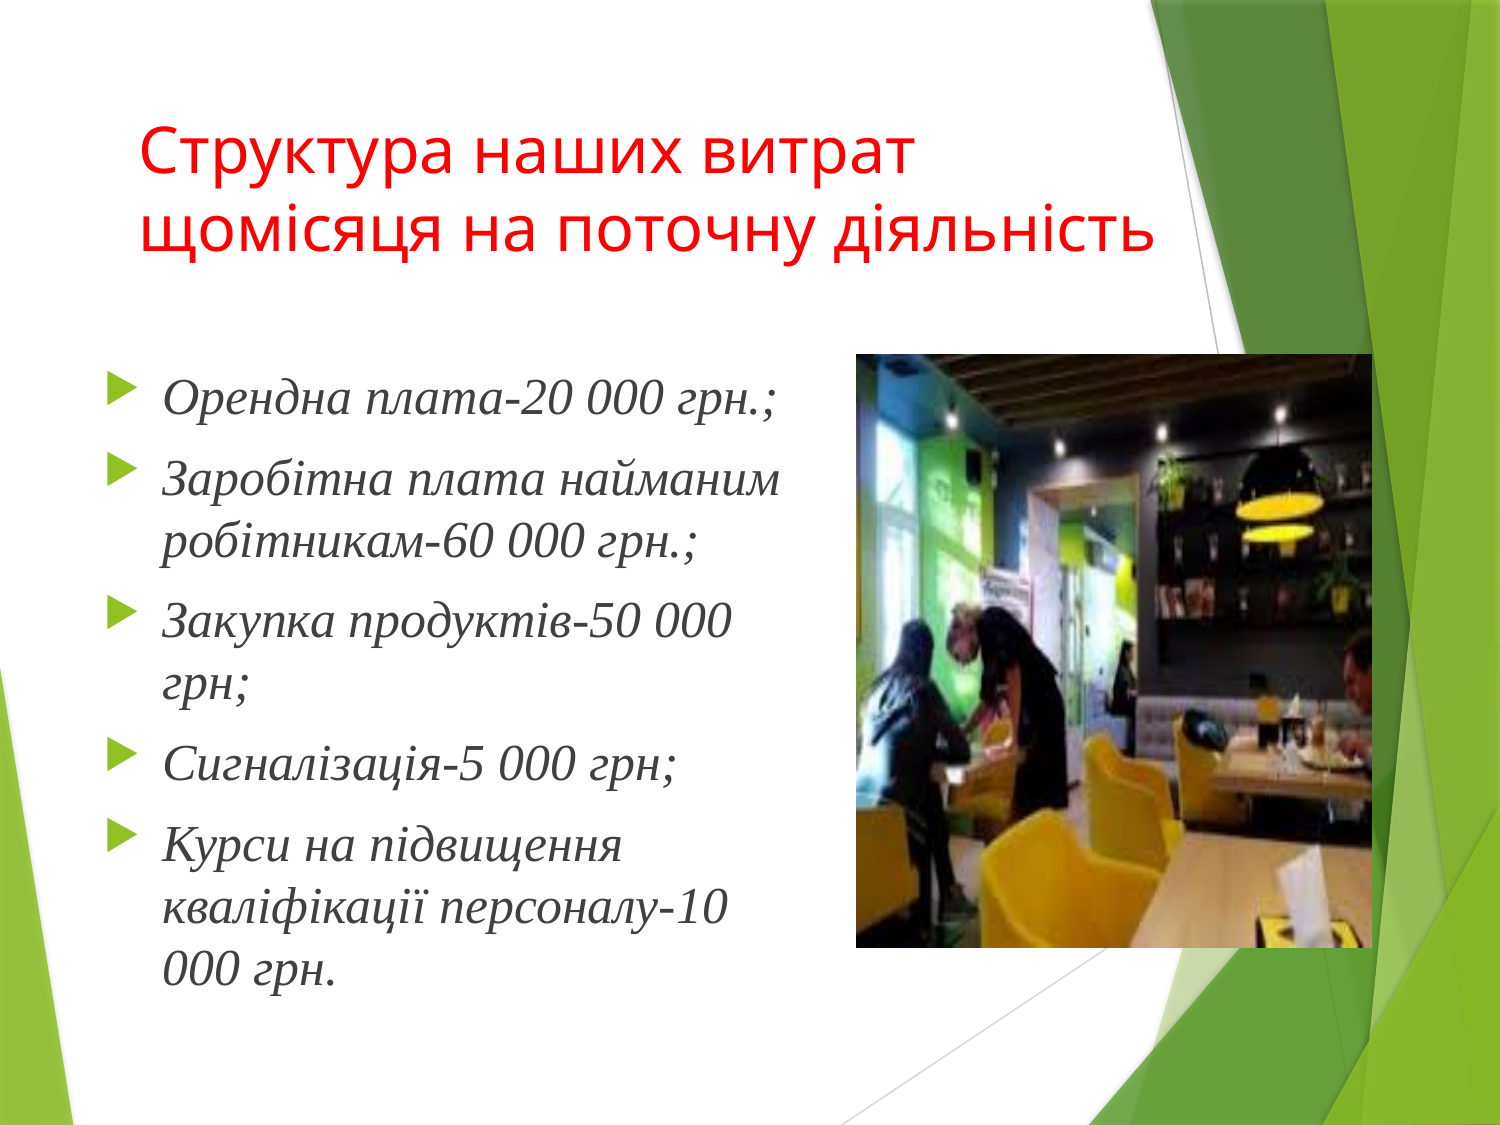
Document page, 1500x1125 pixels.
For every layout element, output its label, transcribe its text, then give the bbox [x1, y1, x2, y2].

title Структура наших витрат щомісяця на поточну діяльність [123, 101, 1235, 319]
list Орендна плата-20 000 грн.; Заробітна плата найманим робітникам-60 000 грн.; Закупка продуктів-50 000 грн; Сигналізація-5 000 грн; Курси на підвищення кваліфікації персоналу-10 000 грн. [88, 355, 810, 1012]
picture [855, 354, 1373, 949]
